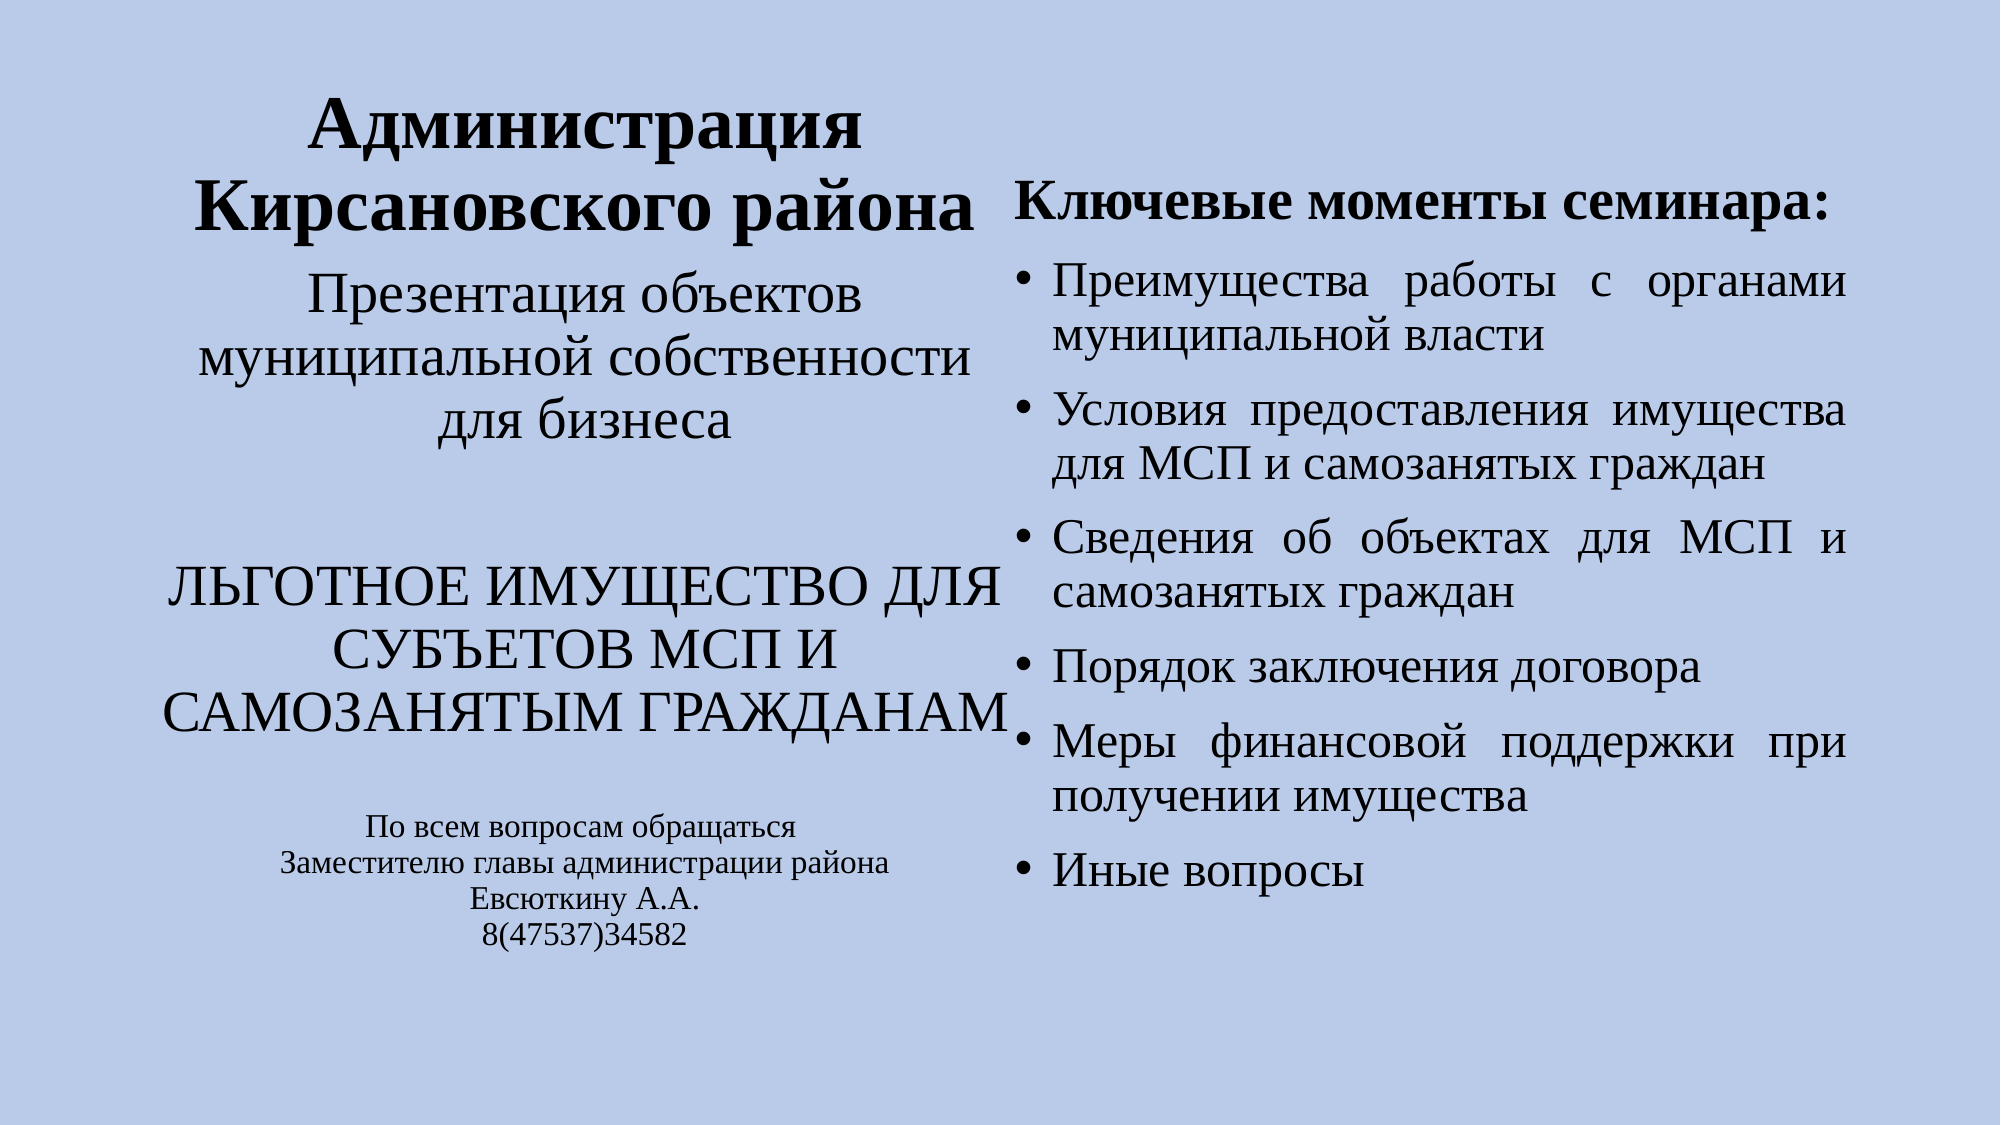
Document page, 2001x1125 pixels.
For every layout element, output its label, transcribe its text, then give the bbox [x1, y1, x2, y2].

title Администрация Кирсановского района [137, 75, 1034, 254]
text_box По всем вопросам обращаться Заместителю главы администрации района Евсюткину А.А. 8(47537)34582 [137, 780, 1033, 961]
list Ключевые моменты семинара: Преимущества работы с органами муниципальной власти Условия предоставления имущества для МСП и самозанятых граждан Сведения об объектах для МСП и самозанятых граждан Порядок заключения договора Меры финансовой поддержки при получении имущества Иные вопросы [999, 161, 1863, 962]
list Презентация объектов муниципальной собственности для бизнеса ЛЬГОТНОЕ ИМУЩЕСТВО ДЛЯ СУБЪЕТОВ МСП И САМОЗАНЯТЫМ ГРАЖДАНАМ [137, 254, 1034, 758]
